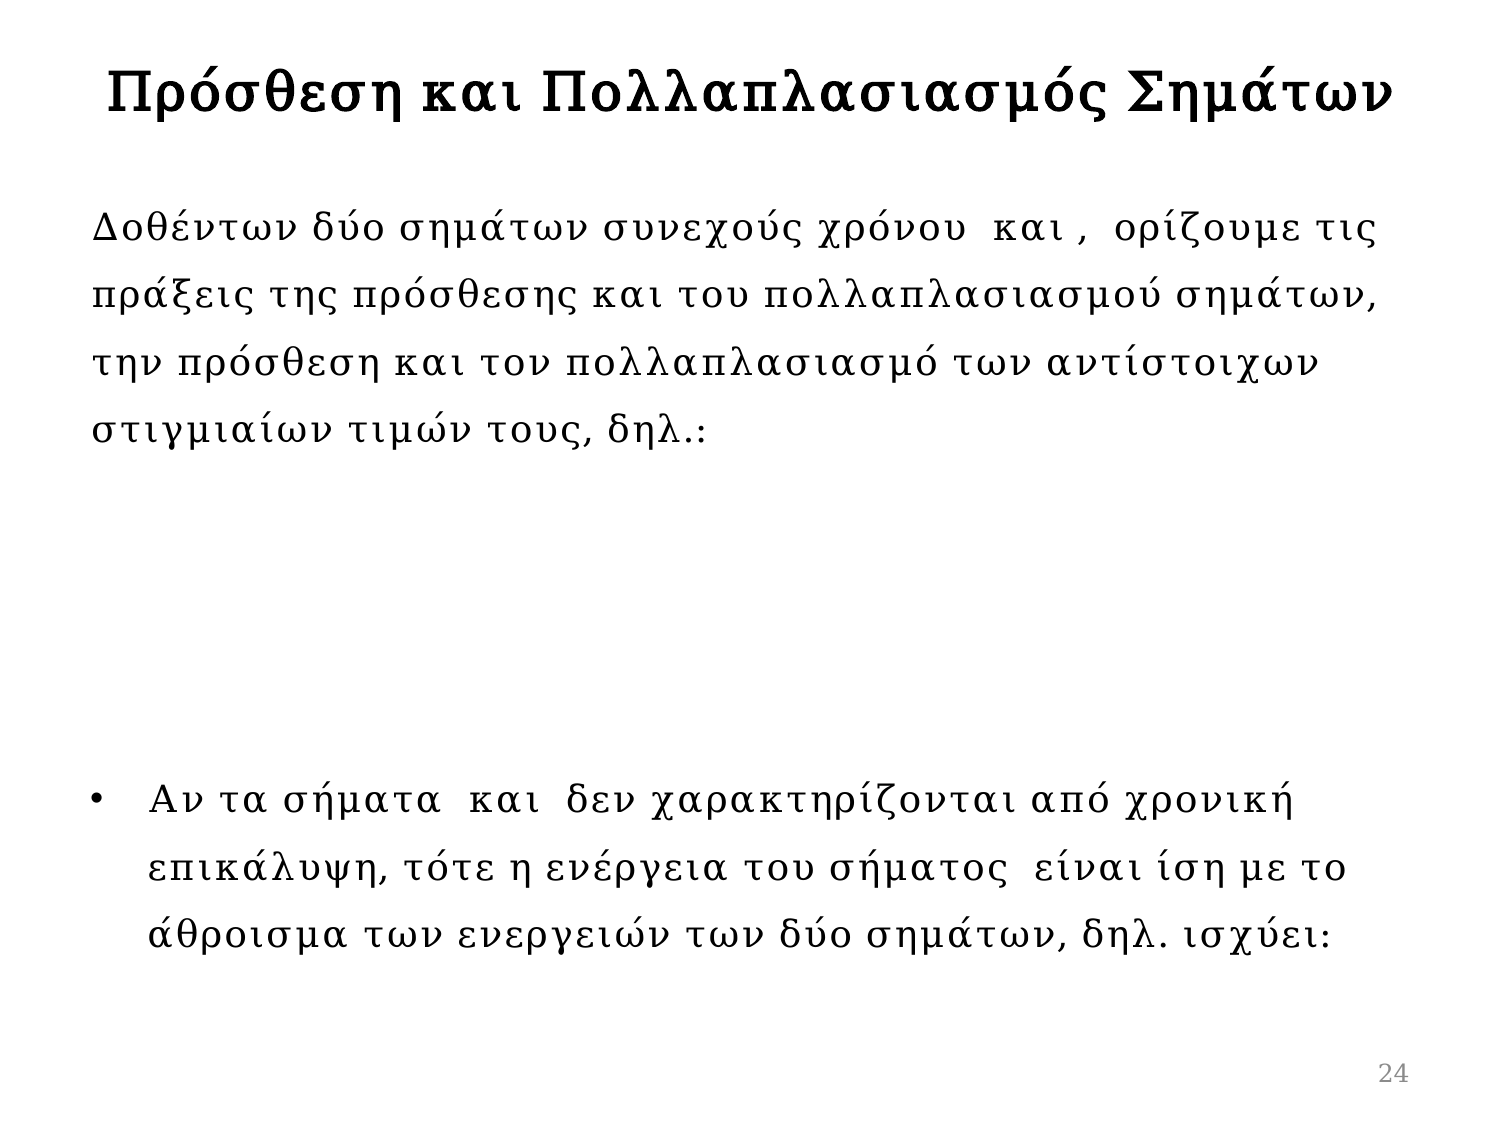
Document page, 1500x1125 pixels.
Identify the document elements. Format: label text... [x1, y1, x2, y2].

title Πρόσθεση και Πολλαπλασιασμός Σημάτων [75, 19, 1425, 159]
slide_number 24 [1222, 1042, 1425, 1103]
